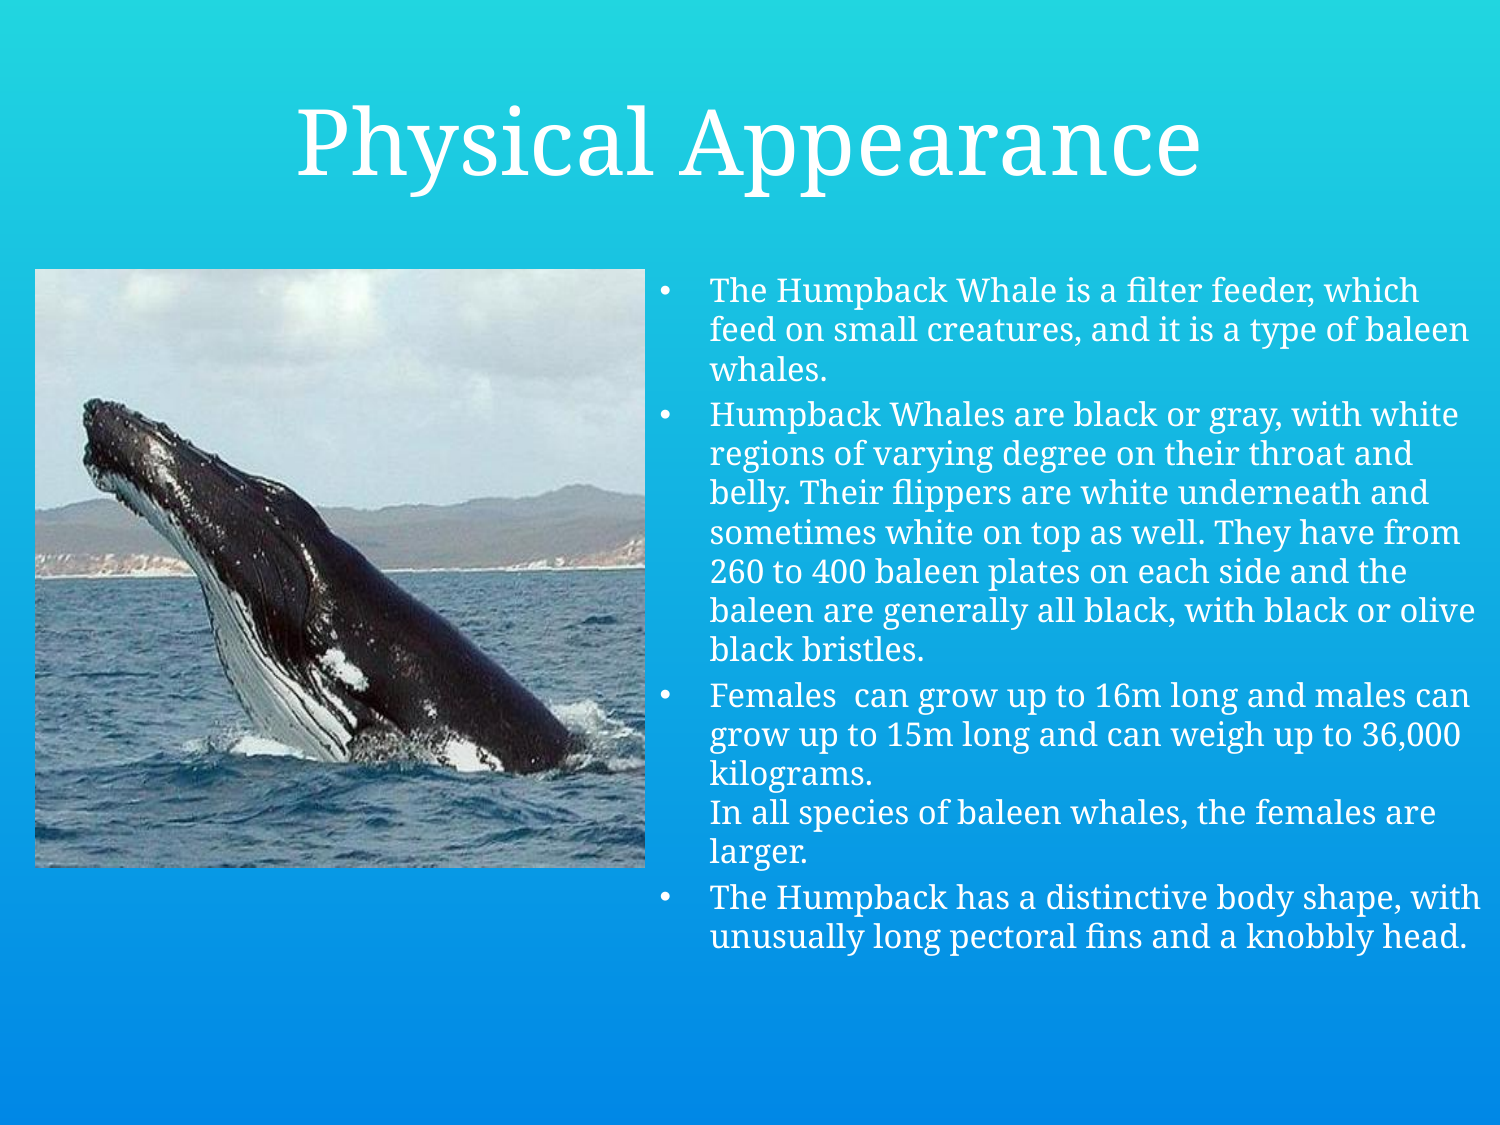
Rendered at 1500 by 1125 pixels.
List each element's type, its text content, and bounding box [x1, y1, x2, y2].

title Physical Appearance [75, 45, 1425, 233]
list The Humpback Whale is a filter feeder, which feed on small creatures, and it is a type of baleen whales. Humpback Whales are black or gray, with white regions of varying degree on their throat and belly. Their flippers are white underneath and sometimes white on top as well. They have from 260 to 400 baleen plates on each side and the baleen are generally all black, with black or olive black bristles. Females can grow up to 16m long and males can grow up to 15m long and can weigh up to 36,000 kilograms. In all species of baleen whales, the females are larger. The Humpback has a distinctive body shape, with unusually long pectoral fins and a knobbly head. [644, 262, 1500, 997]
picture [0, 269, 645, 867]
